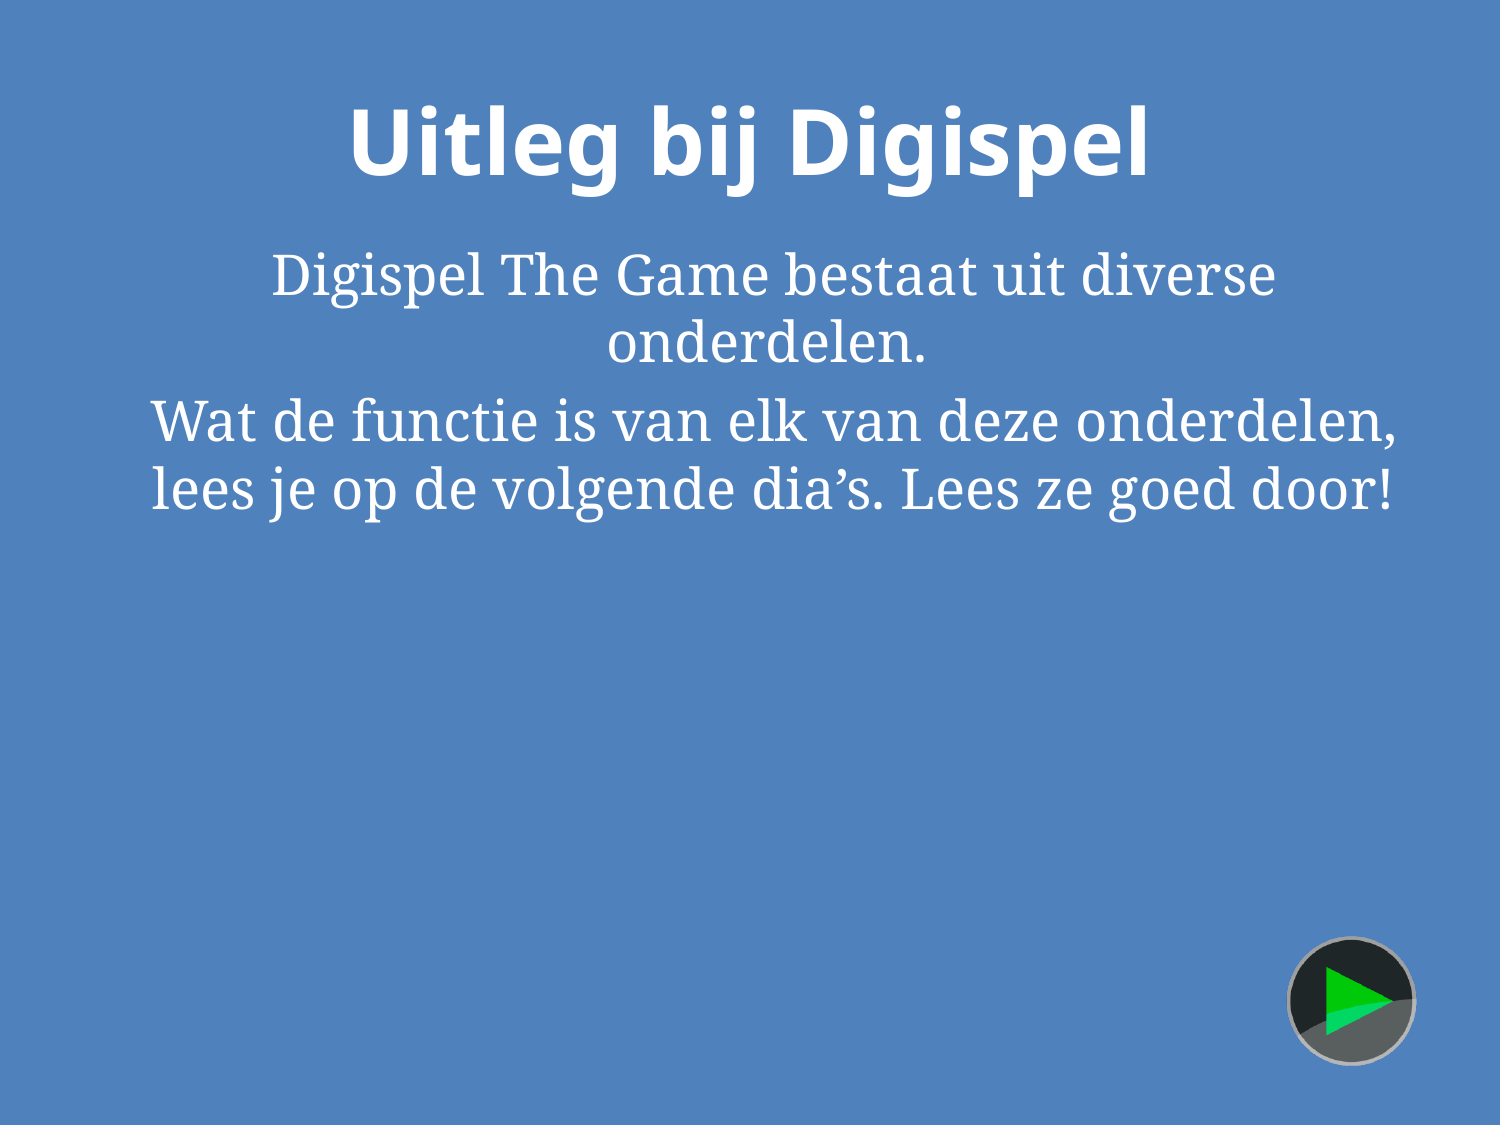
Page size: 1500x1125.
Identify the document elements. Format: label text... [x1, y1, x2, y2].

picture [1269, 917, 1434, 1083]
list Digispel The Game bestaat uit diverse onderdelen. Wat de functie is van elk van deze onderdelen, lees je op de volgende dia’s. Lees ze goed door! [88, 231, 1461, 988]
title Uitleg bij Digispel [75, 45, 1425, 233]
